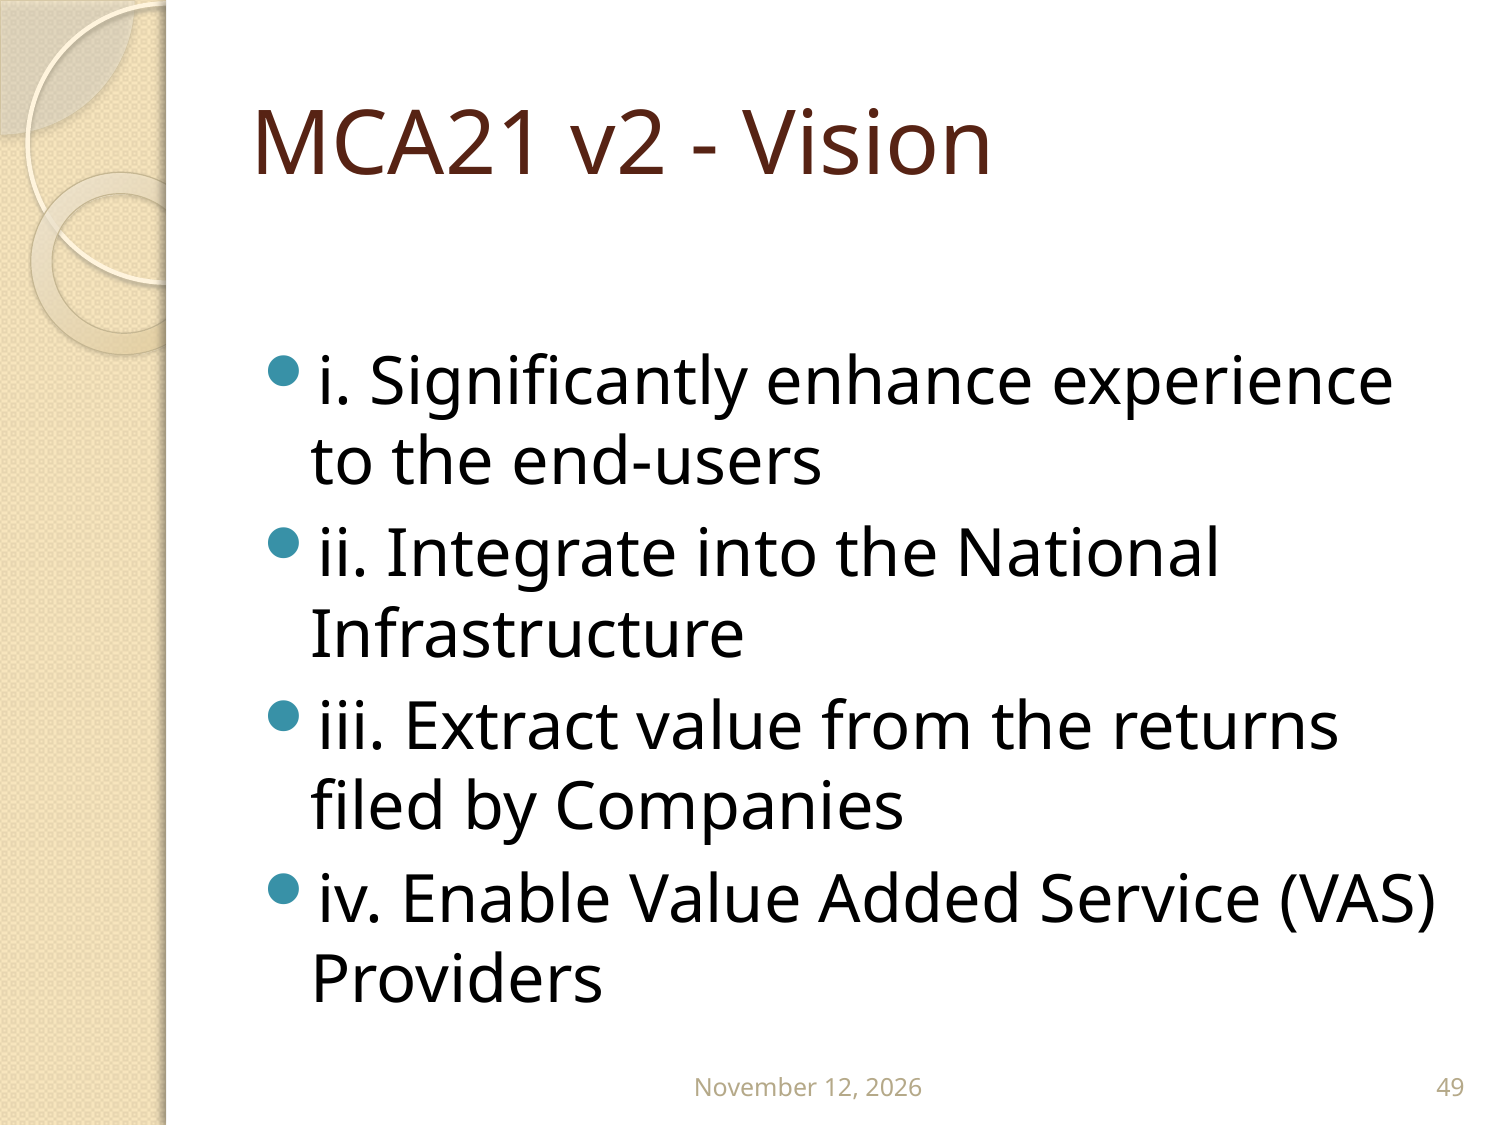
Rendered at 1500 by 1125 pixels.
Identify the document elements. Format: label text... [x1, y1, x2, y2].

slide_number 49 [1413, 1034, 1488, 1113]
title MCA21 v2 - Vision [235, 45, 1466, 233]
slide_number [587, 1034, 938, 1113]
list i. Significantly enhance experience to the end-users ii. Integrate into the National Infrastructure iii. Extract value from the returns filed by Companies iv. Enable Value Added Service (VAS) Providers [235, 237, 1466, 1025]
